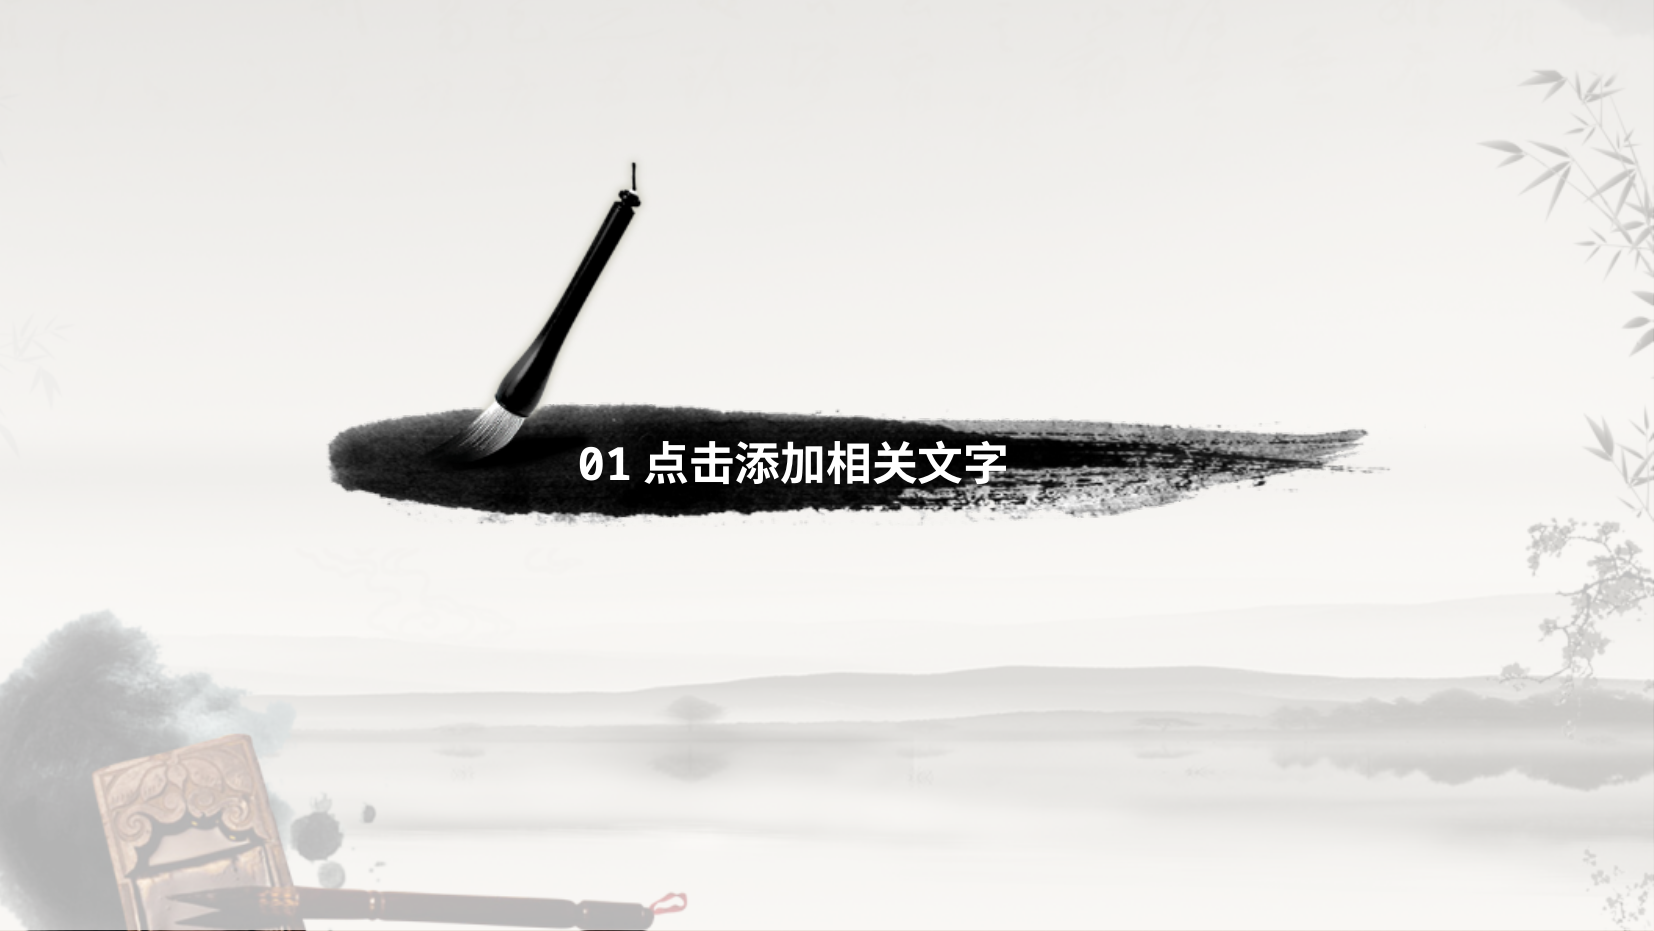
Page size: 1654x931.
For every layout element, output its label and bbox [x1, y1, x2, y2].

picture [303, 136, 1426, 552]
